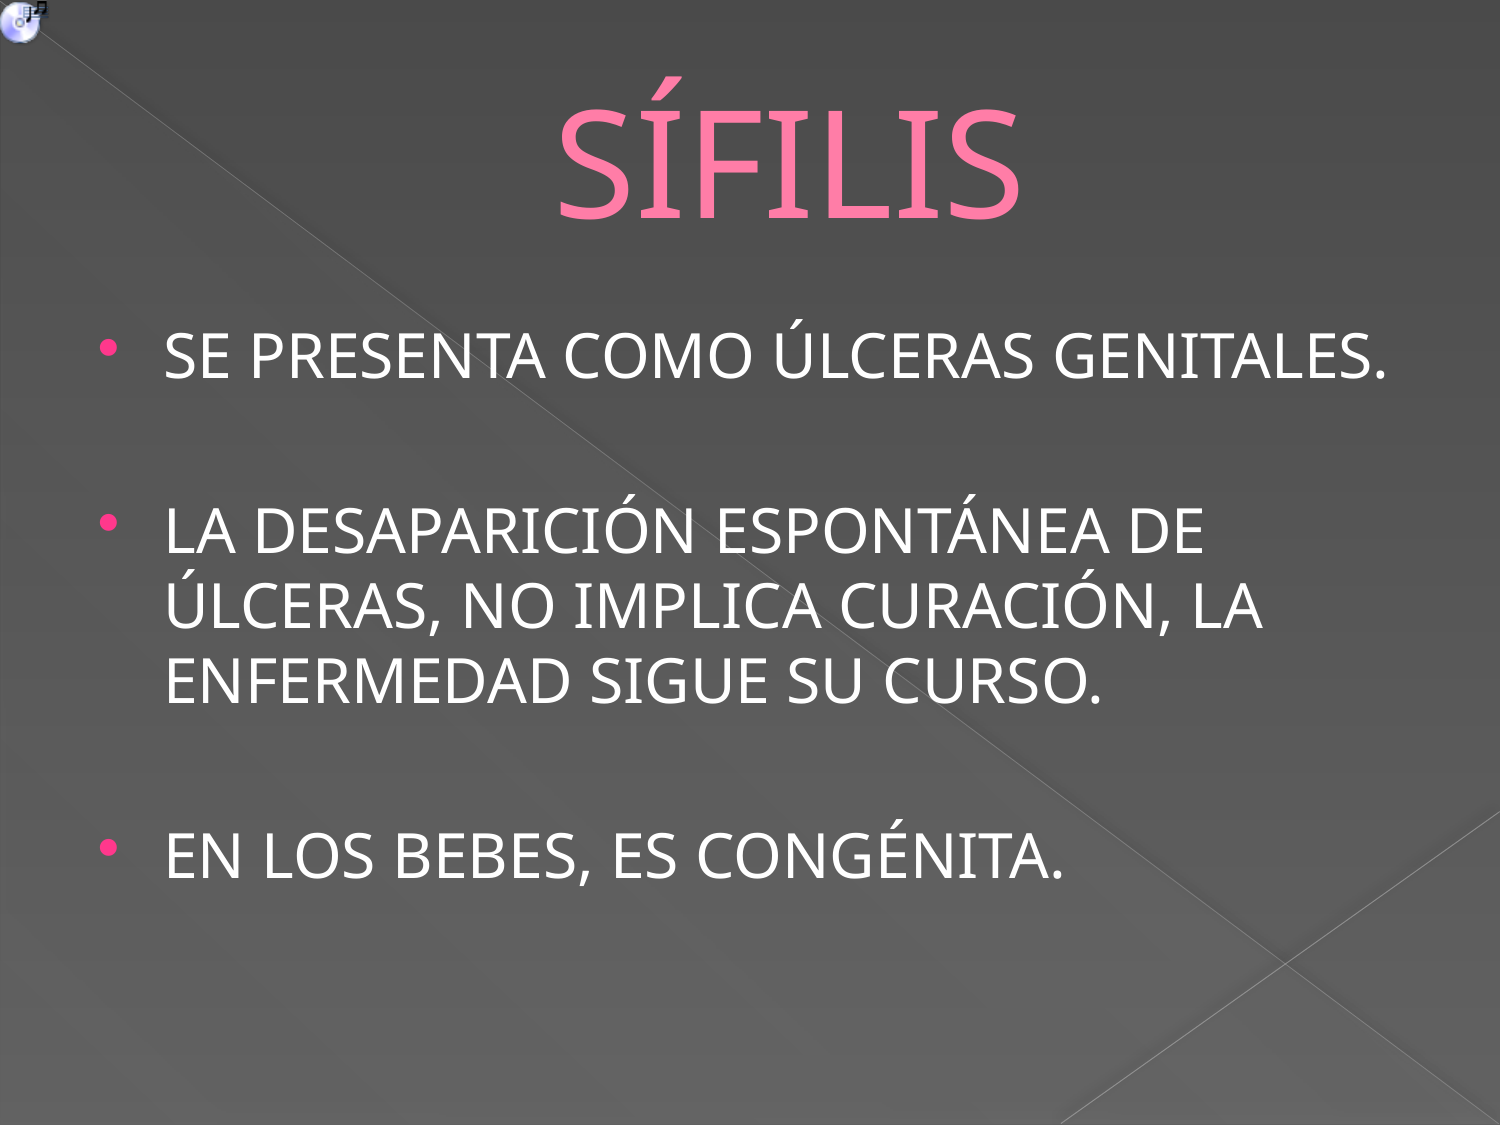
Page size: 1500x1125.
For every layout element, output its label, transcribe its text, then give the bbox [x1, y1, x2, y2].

list SE PRESENTA COMO ÚLCERAS GENITALES. LA DESAPARICIÓN ESPONTÁNEA DE ÚLCERAS, NO IMPLICA CURACIÓN, LA ENFERMEDAD SIGUE SU CURSO. EN LOS BEBES, ES CONGÉNITA. [75, 308, 1425, 1059]
picture [0, 0, 51, 51]
title SÍFILIS [75, 43, 1425, 274]
